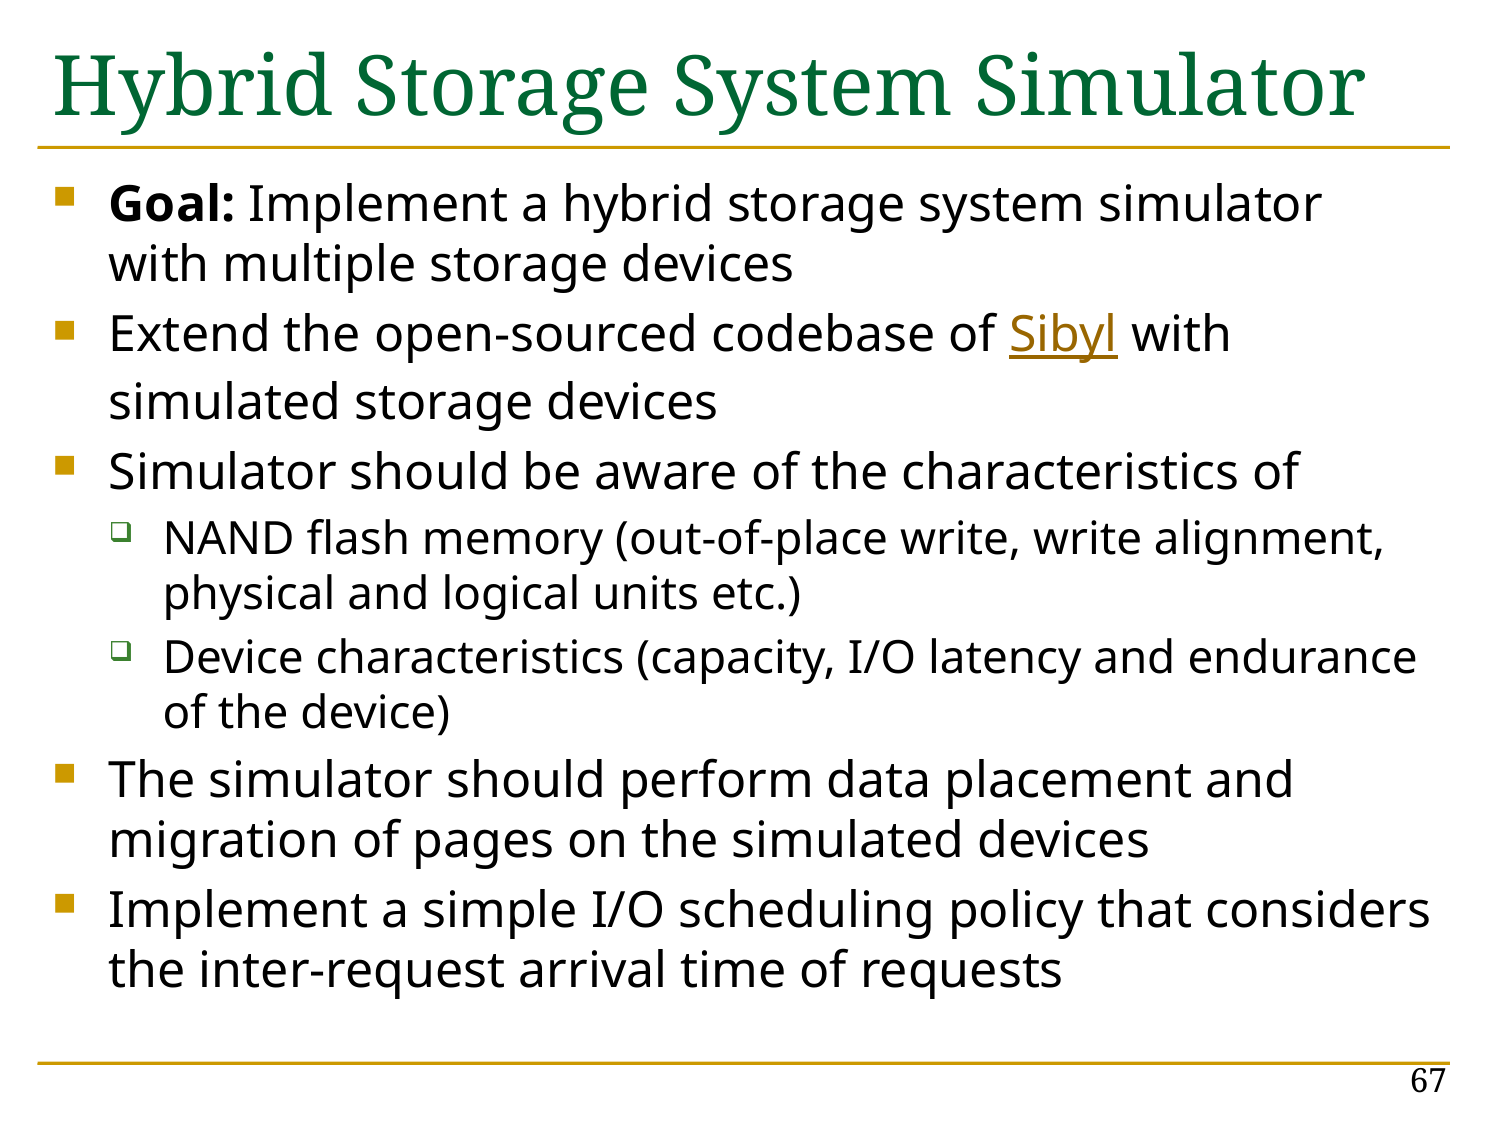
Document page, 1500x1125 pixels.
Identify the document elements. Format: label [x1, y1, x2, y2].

slide_number [1111, 1036, 1462, 1112]
title [37, 24, 1450, 163]
list [37, 163, 1450, 1016]
